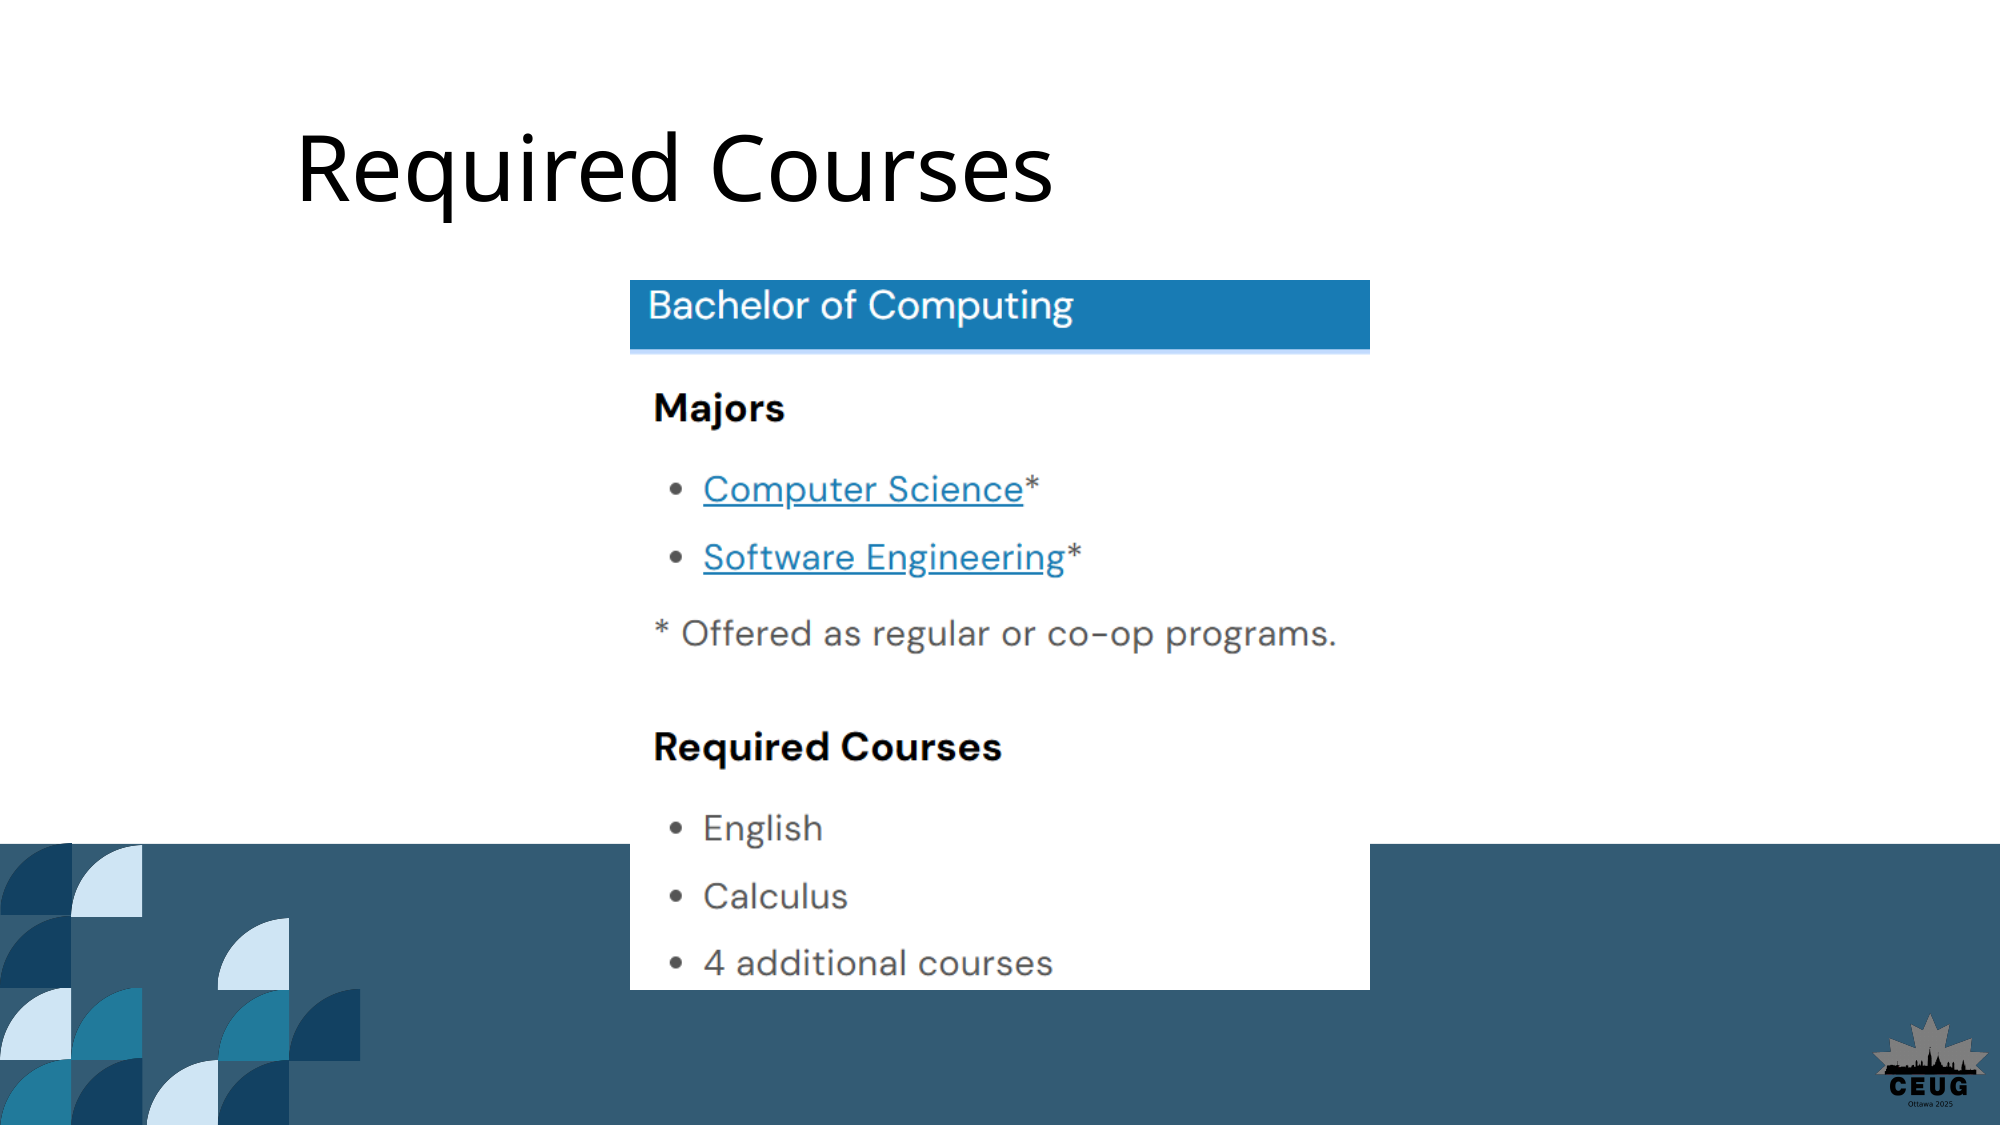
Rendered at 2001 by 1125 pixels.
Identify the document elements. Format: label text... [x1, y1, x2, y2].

picture [629, 280, 1371, 991]
picture [146, 918, 361, 1125]
picture [0, 843, 143, 1125]
title Required Courses [74, 63, 1278, 281]
picture [1872, 1013, 1989, 1110]
